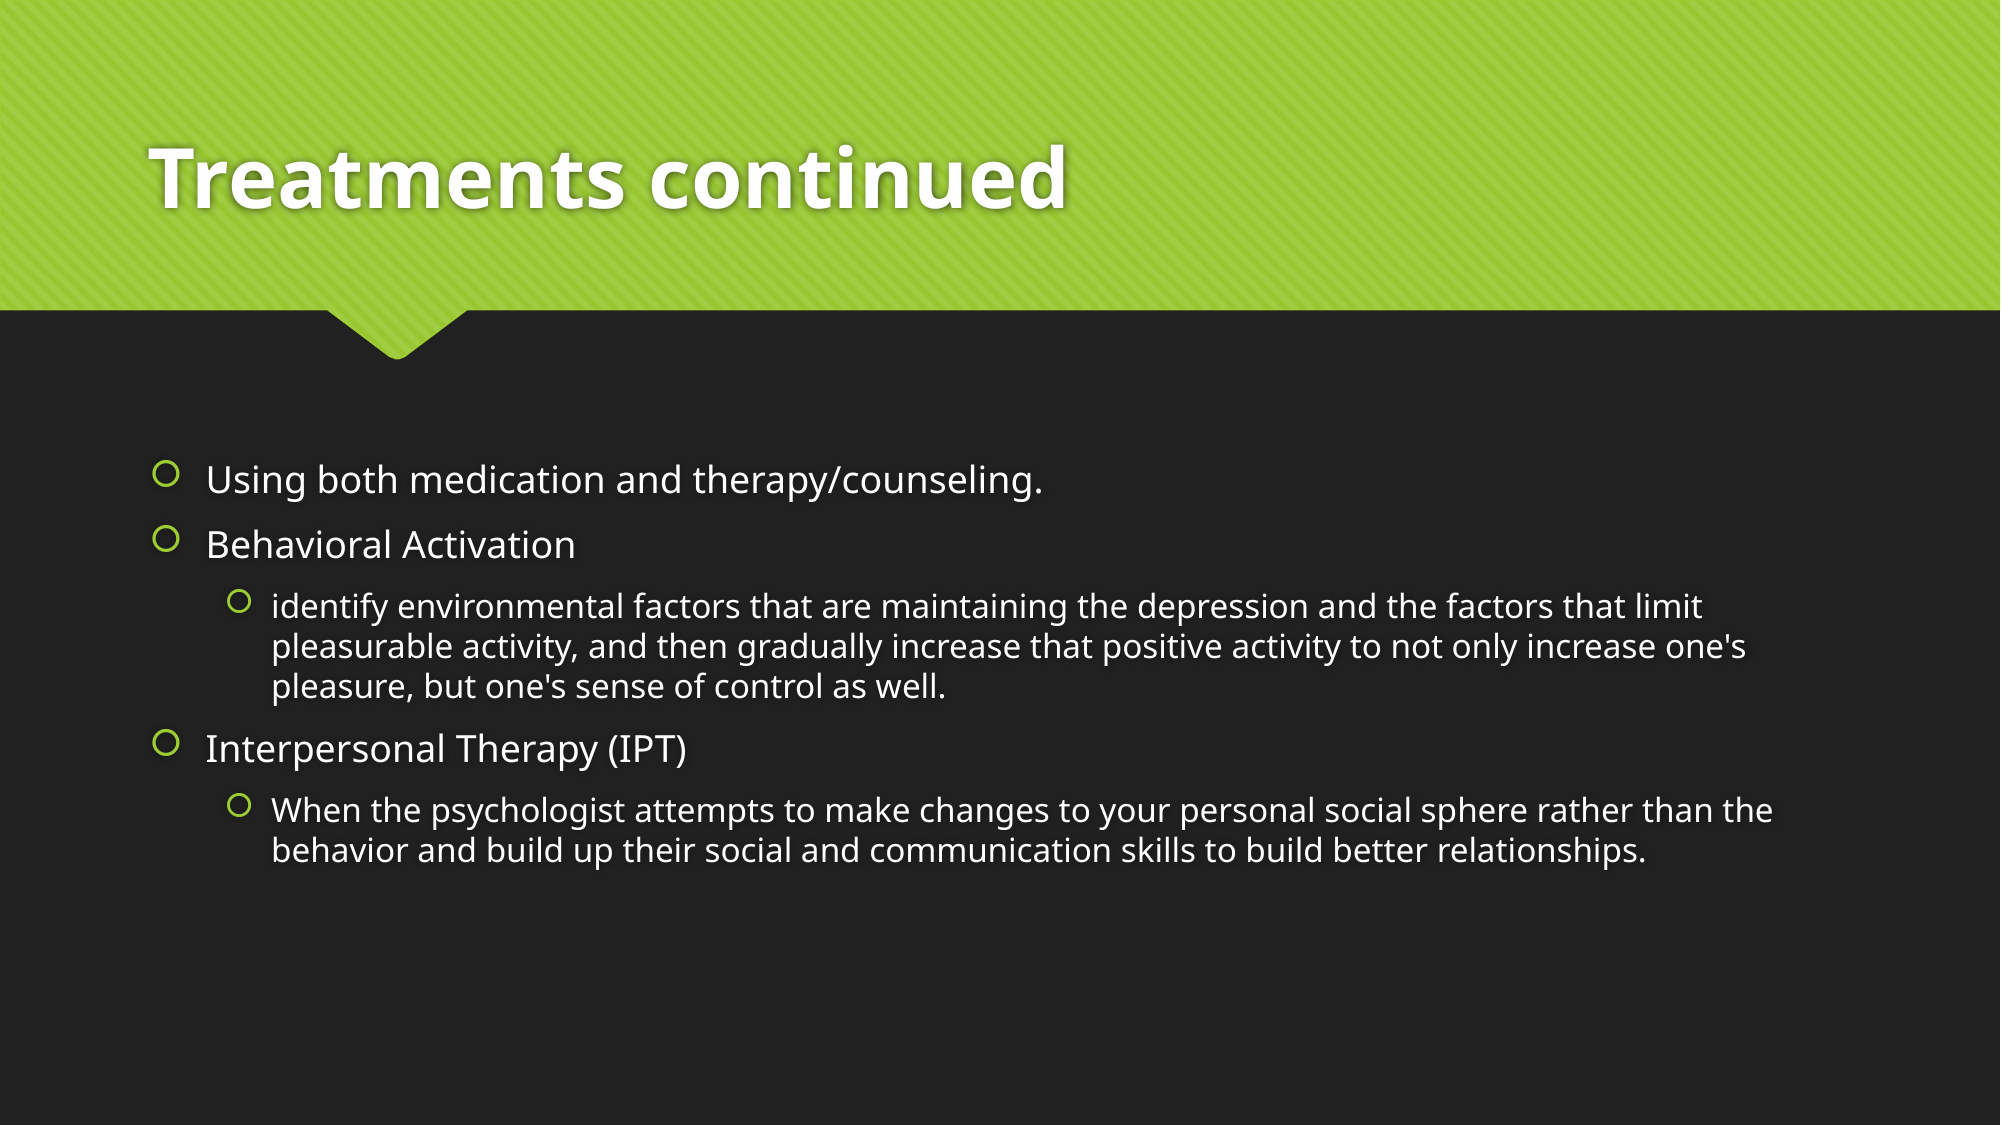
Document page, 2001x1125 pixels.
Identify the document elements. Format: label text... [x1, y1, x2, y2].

title Treatments continued [132, 73, 1868, 233]
list Using both medication and therapy/counseling. Behavioral Activation identify environmental factors that are maintaining the depression and the factors that limit pleasurable activity, and then gradually increase that positive activity to not only increase one's pleasure, but one's sense of control as well. Interpersonal Therapy (IPT) When the psychologist attempts to make changes to your personal social sphere rather than the behavior and build up their social and communication skills to build better relationships. [134, 364, 1866, 962]
